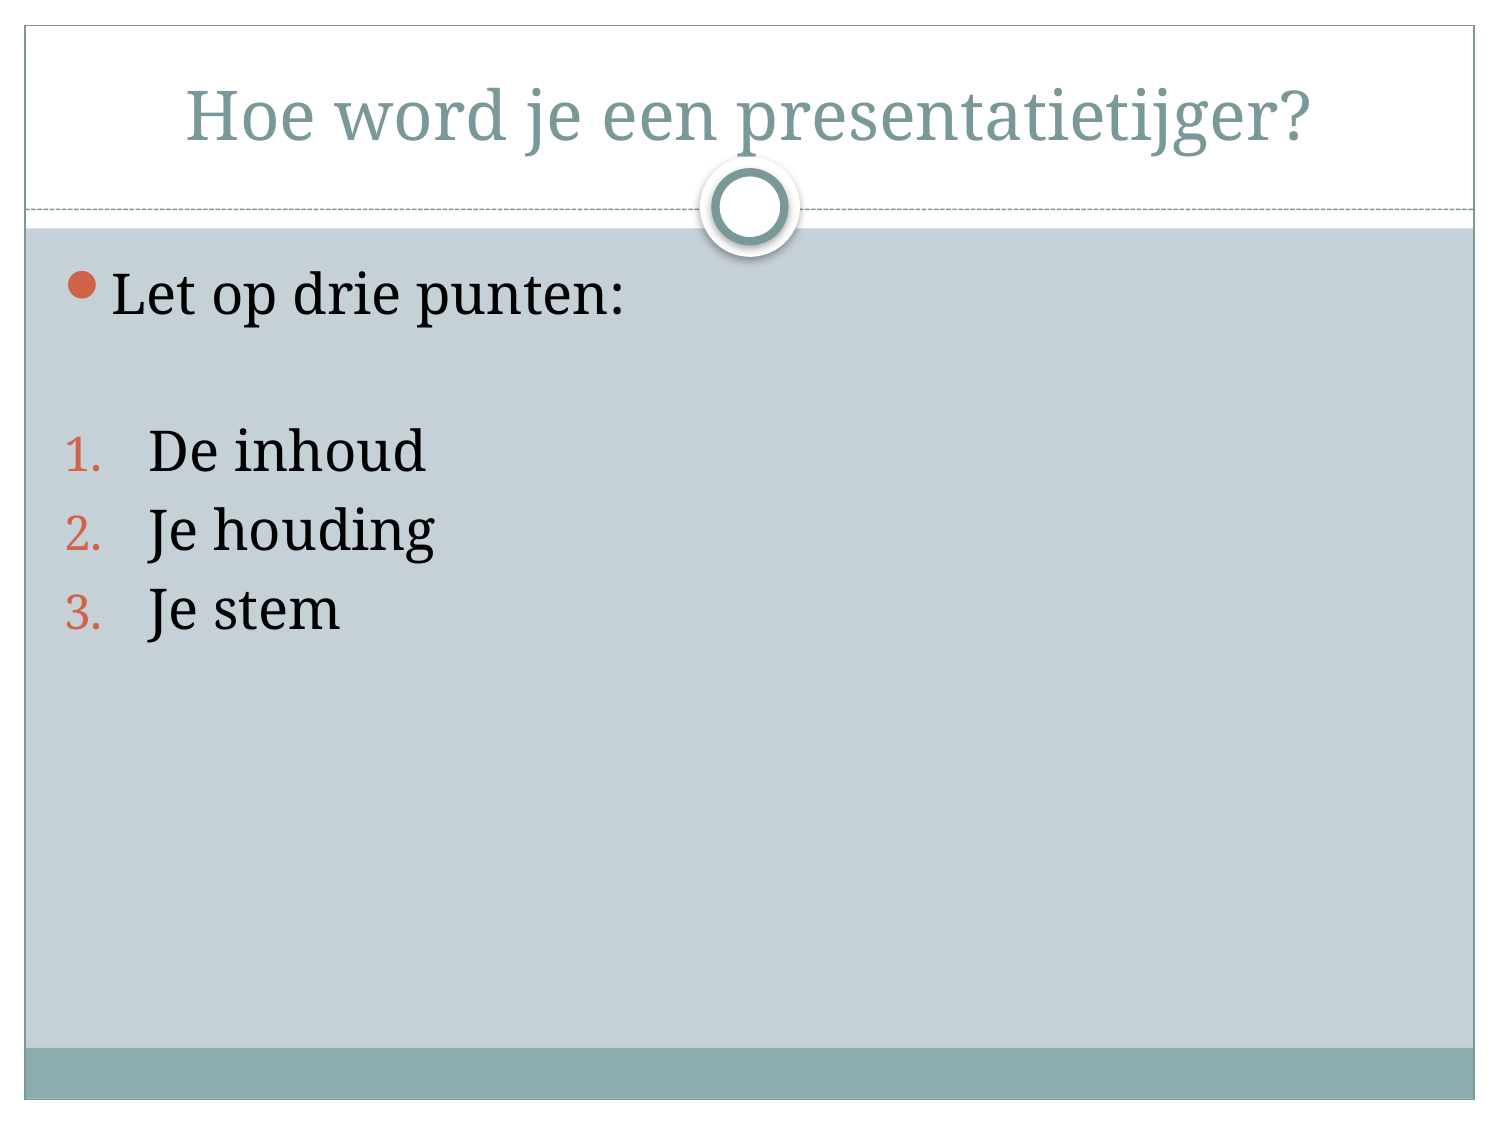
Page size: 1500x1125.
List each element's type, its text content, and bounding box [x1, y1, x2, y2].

title Hoe word je een presentatietijger? [49, 37, 1450, 162]
list Let op drie punten: De inhoud Je houding Je stem [49, 250, 1445, 1001]
